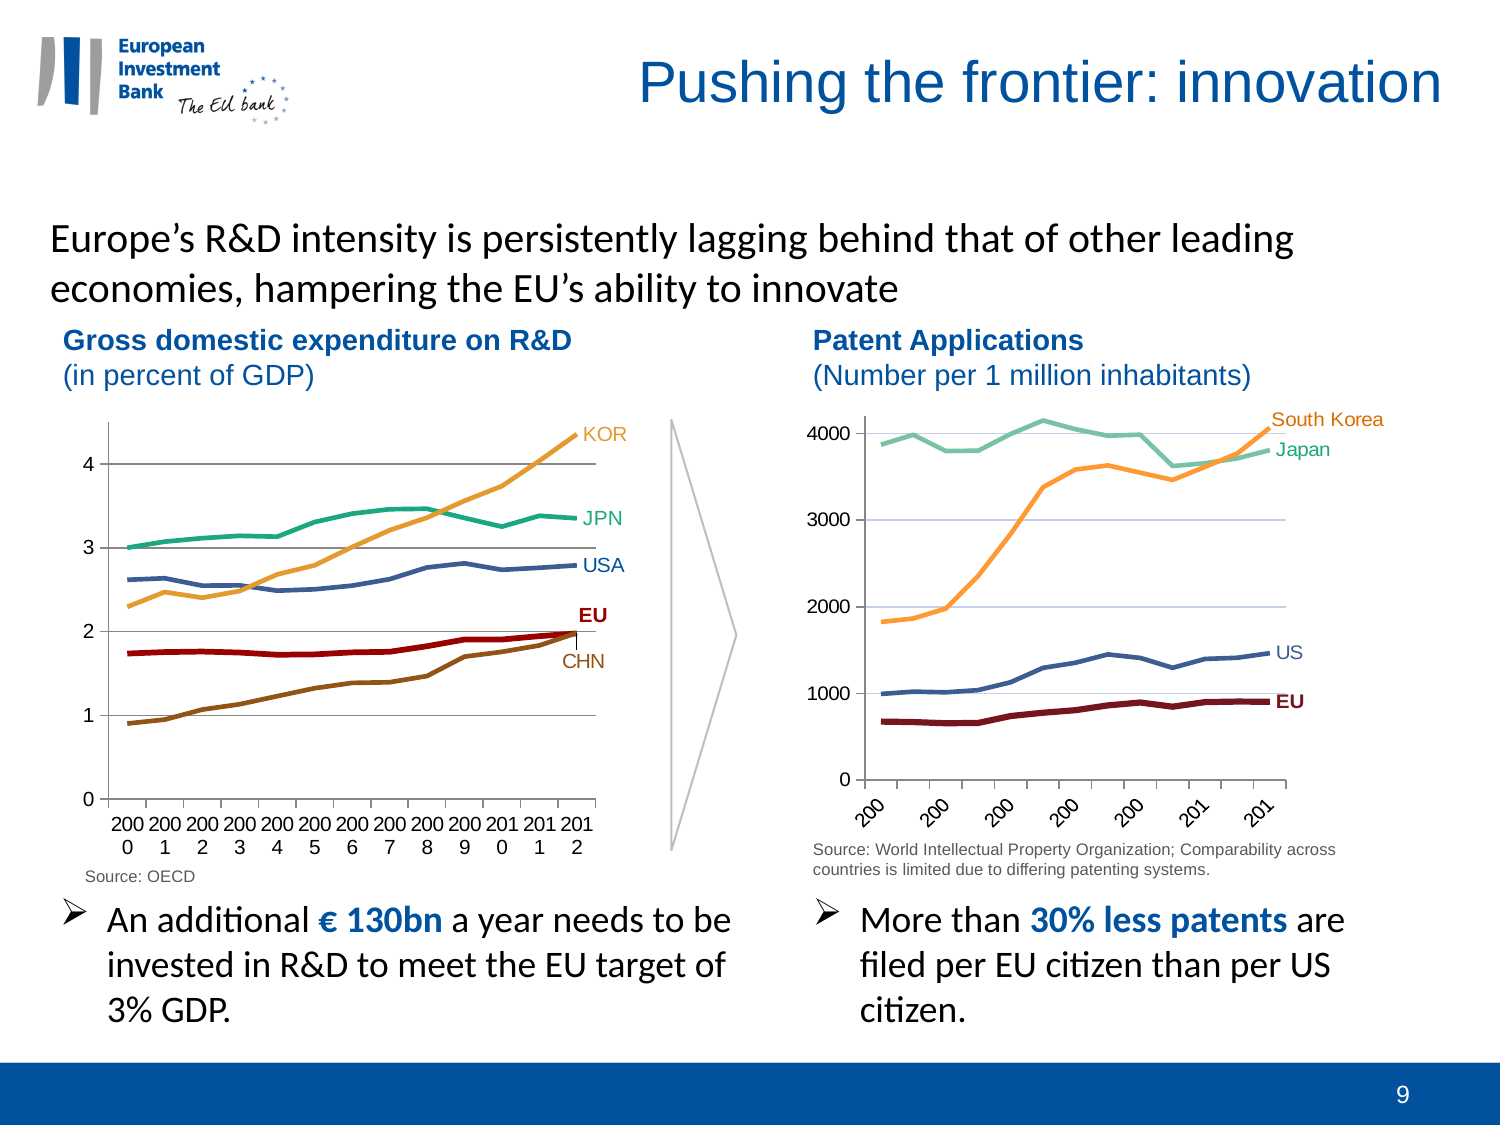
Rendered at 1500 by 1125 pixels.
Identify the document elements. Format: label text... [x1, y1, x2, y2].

text_box Gross domestic expenditure on R&D (in percent of GDP) [48, 314, 798, 399]
chart [47, 399, 657, 860]
text_box Source: OECD [70, 869, 596, 887]
text_box An additional € 130bn a year needs to be invested in R&D to meet the EU target of 3% GDP. [45, 887, 788, 1037]
text_box Source: World Intellectual Property Organization; Comparability across countries is limited due to differing patenting systems. [798, 831, 1406, 887]
text_box Patent Applications (Number per 1 million inhabitants) [798, 314, 1471, 399]
title Pushing the frontier: innovation [307, 36, 1459, 132]
text_box More than 30% less patents are filed per EU citizen than per US citizen. [798, 887, 1415, 1037]
chart [806, 393, 1387, 832]
slide_number 9 [1074, 1063, 1425, 1124]
text_box Europe’s R&D intensity is persistently lagging behind that of other leading economies, hampering the EU’s ability to innovate [19, 140, 1471, 319]
text_box [669, 417, 739, 853]
picture [0, 0, 1500, 1125]
